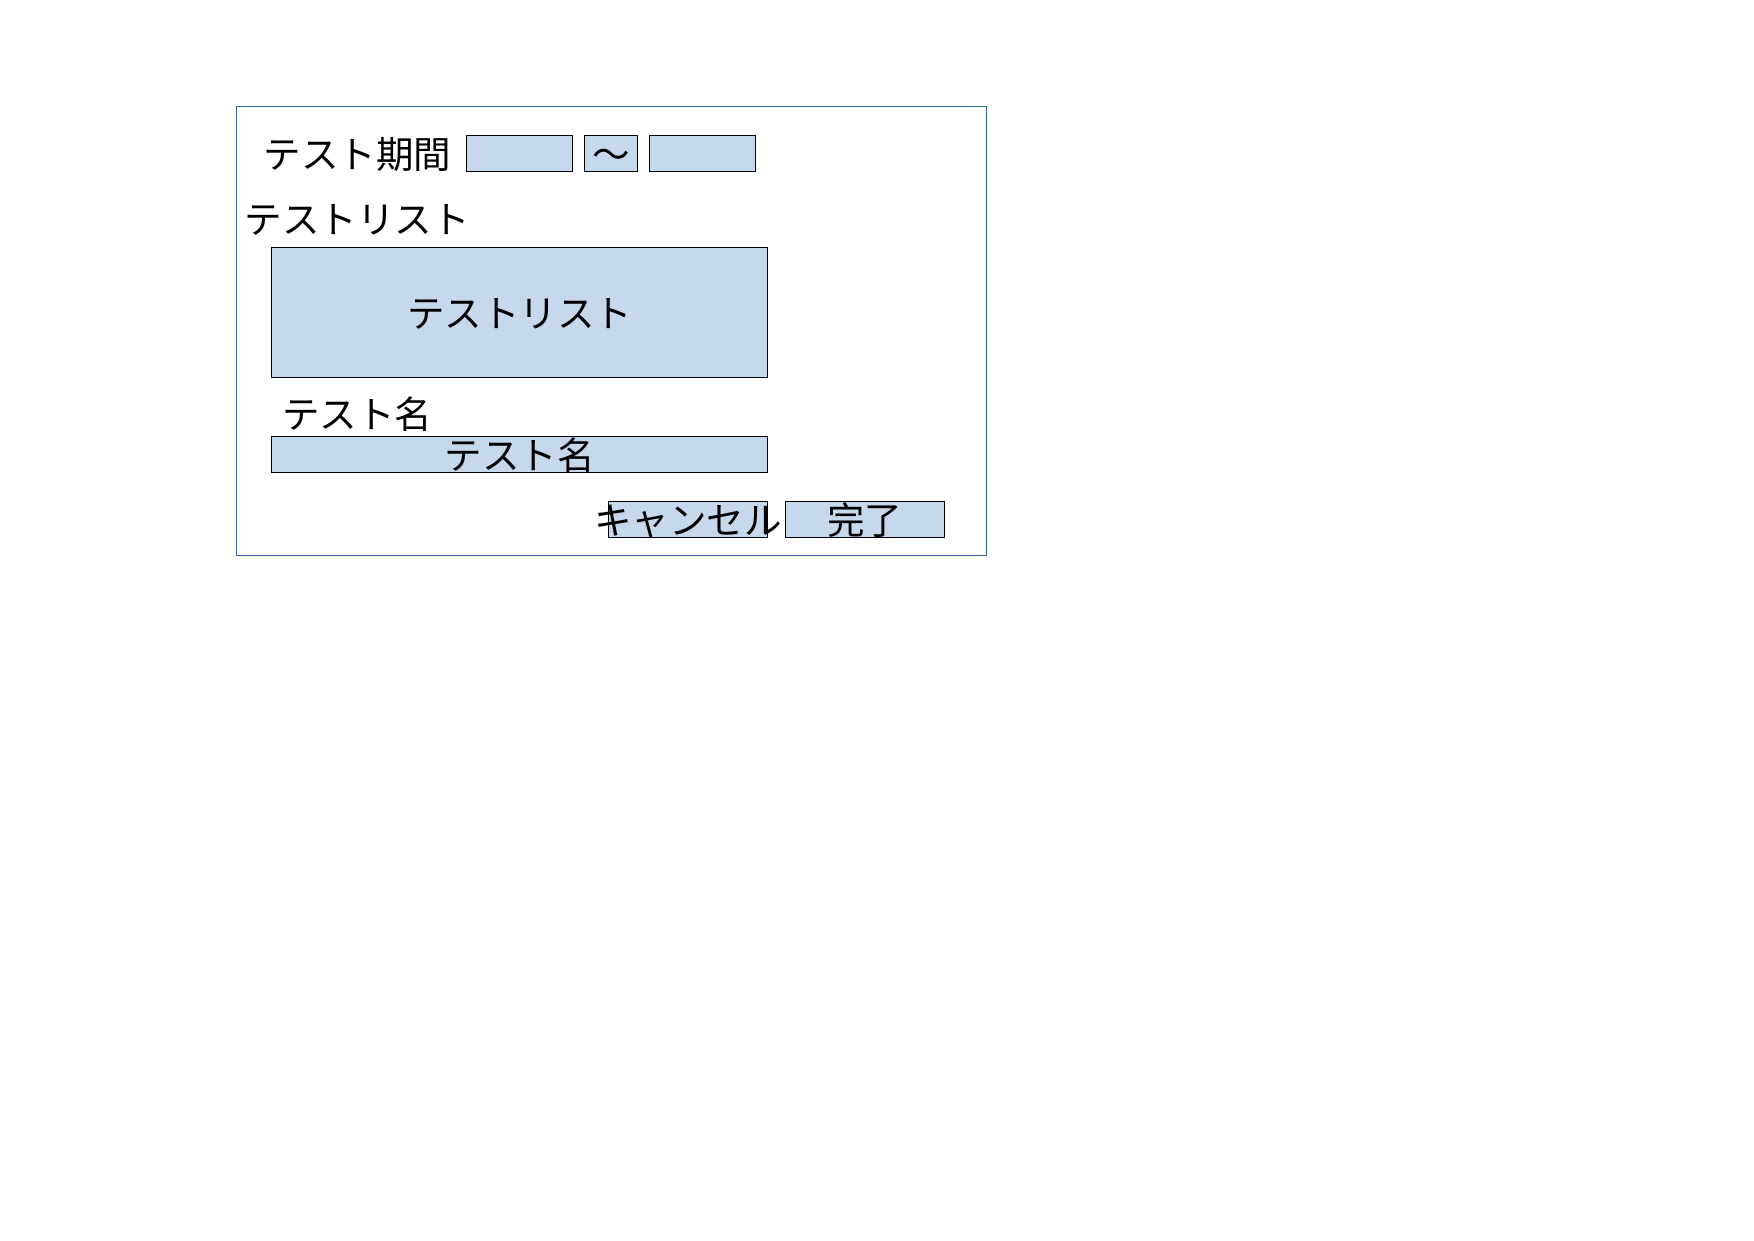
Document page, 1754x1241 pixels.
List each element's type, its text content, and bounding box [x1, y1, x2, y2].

text_box テストリスト [271, 247, 768, 378]
text_box 完了 [785, 501, 945, 538]
text_box [649, 135, 756, 172]
text_box テスト名 [271, 436, 768, 473]
text_box ～ [584, 135, 638, 172]
text_box テスト名 [271, 395, 443, 431]
text_box テスト期間 [271, 135, 443, 172]
text_box [236, 106, 987, 556]
text_box キャンセル [608, 501, 768, 538]
text_box テストリスト [271, 200, 443, 237]
text_box [466, 135, 573, 172]
